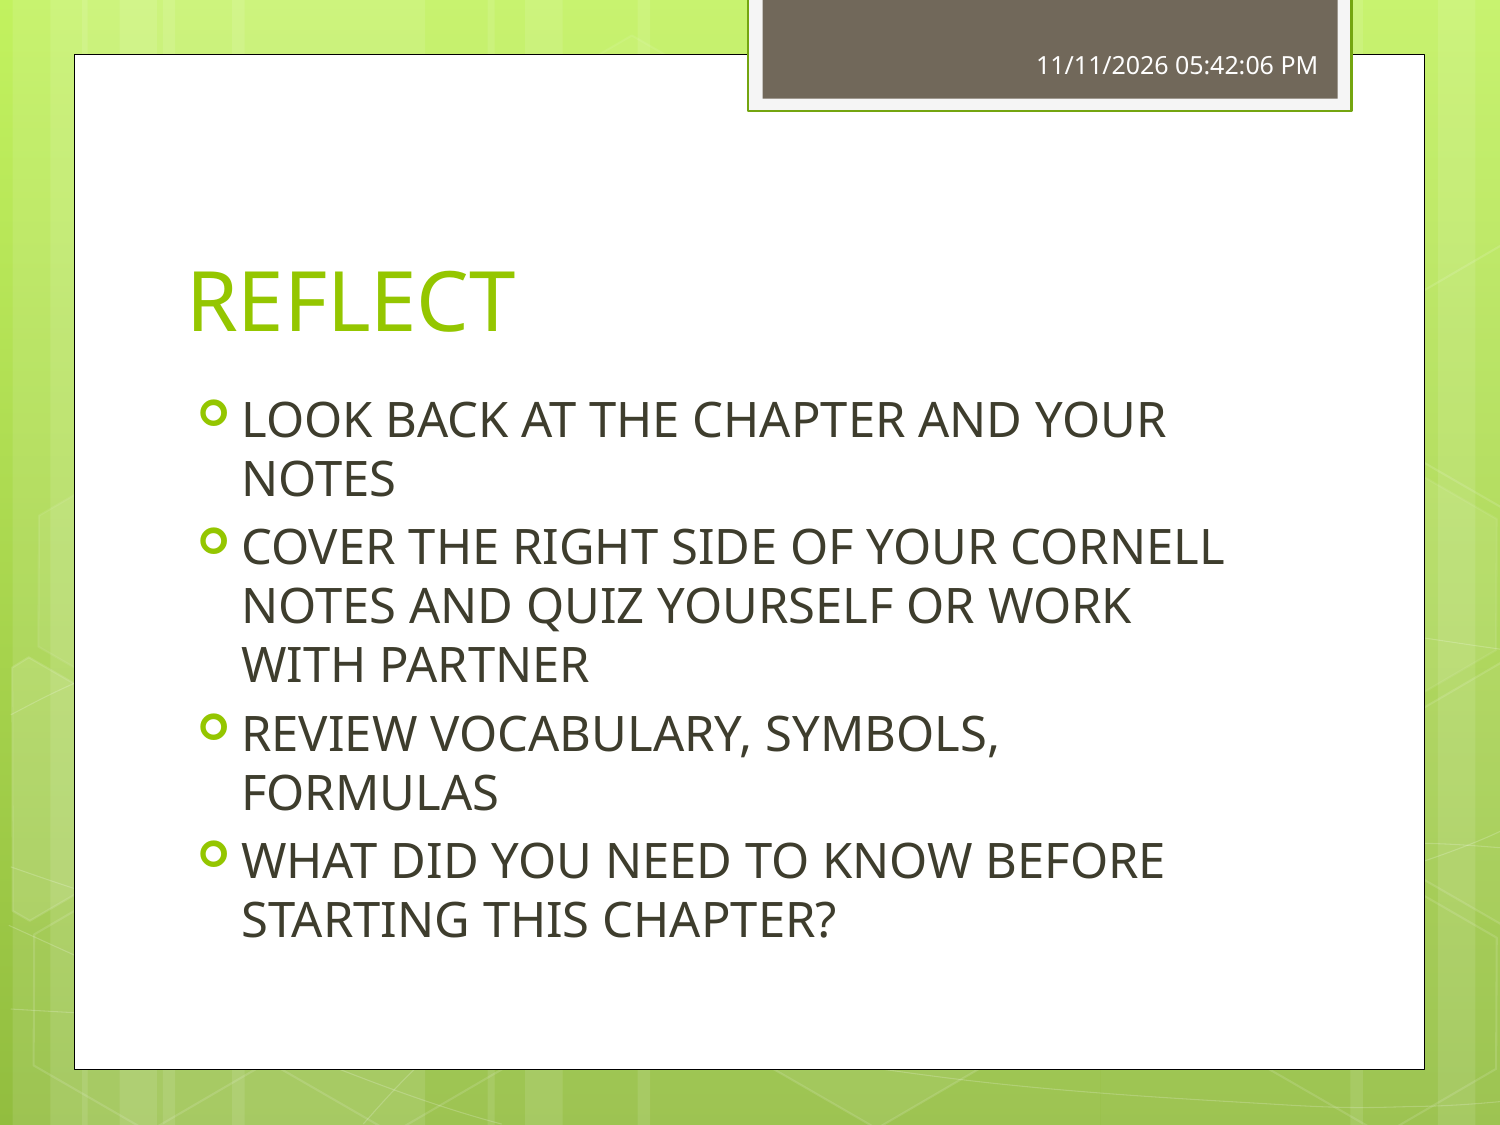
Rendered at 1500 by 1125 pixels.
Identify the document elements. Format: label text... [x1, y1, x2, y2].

title REFLECT [171, 168, 1324, 357]
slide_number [983, 36, 1334, 97]
list LOOK BACK AT THE CHAPTER AND YOUR NOTES COVER THE RIGHT SIDE OF YOUR CORNELL NOTES AND QUIZ YOURSELF OR WORK WITH PARTNER REVIEW VOCABULARY, SYMBOLS, FORMULAS WHAT DID YOU NEED TO KNOW BEFORE STARTING THIS CHAPTER? [171, 381, 1283, 957]
